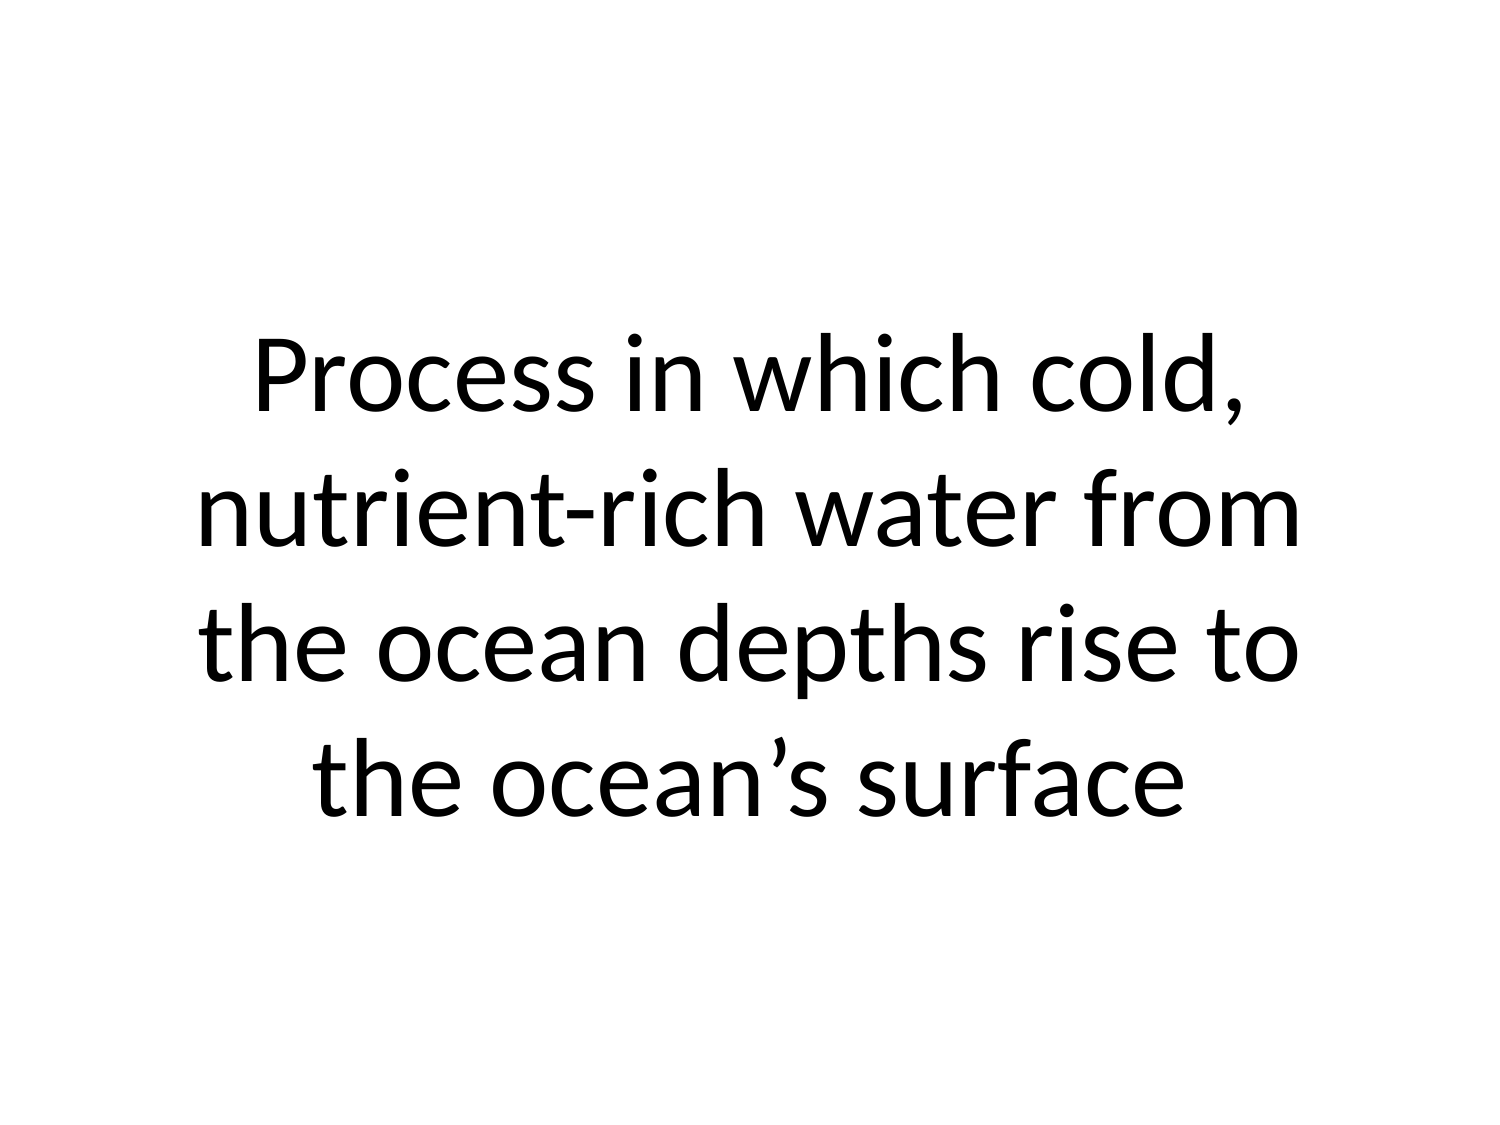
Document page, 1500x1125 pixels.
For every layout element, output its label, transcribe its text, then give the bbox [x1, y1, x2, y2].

title Process in which cold, nutrient-rich water from the ocean depths rise to the ocean’s surface [112, 50, 1388, 1088]
